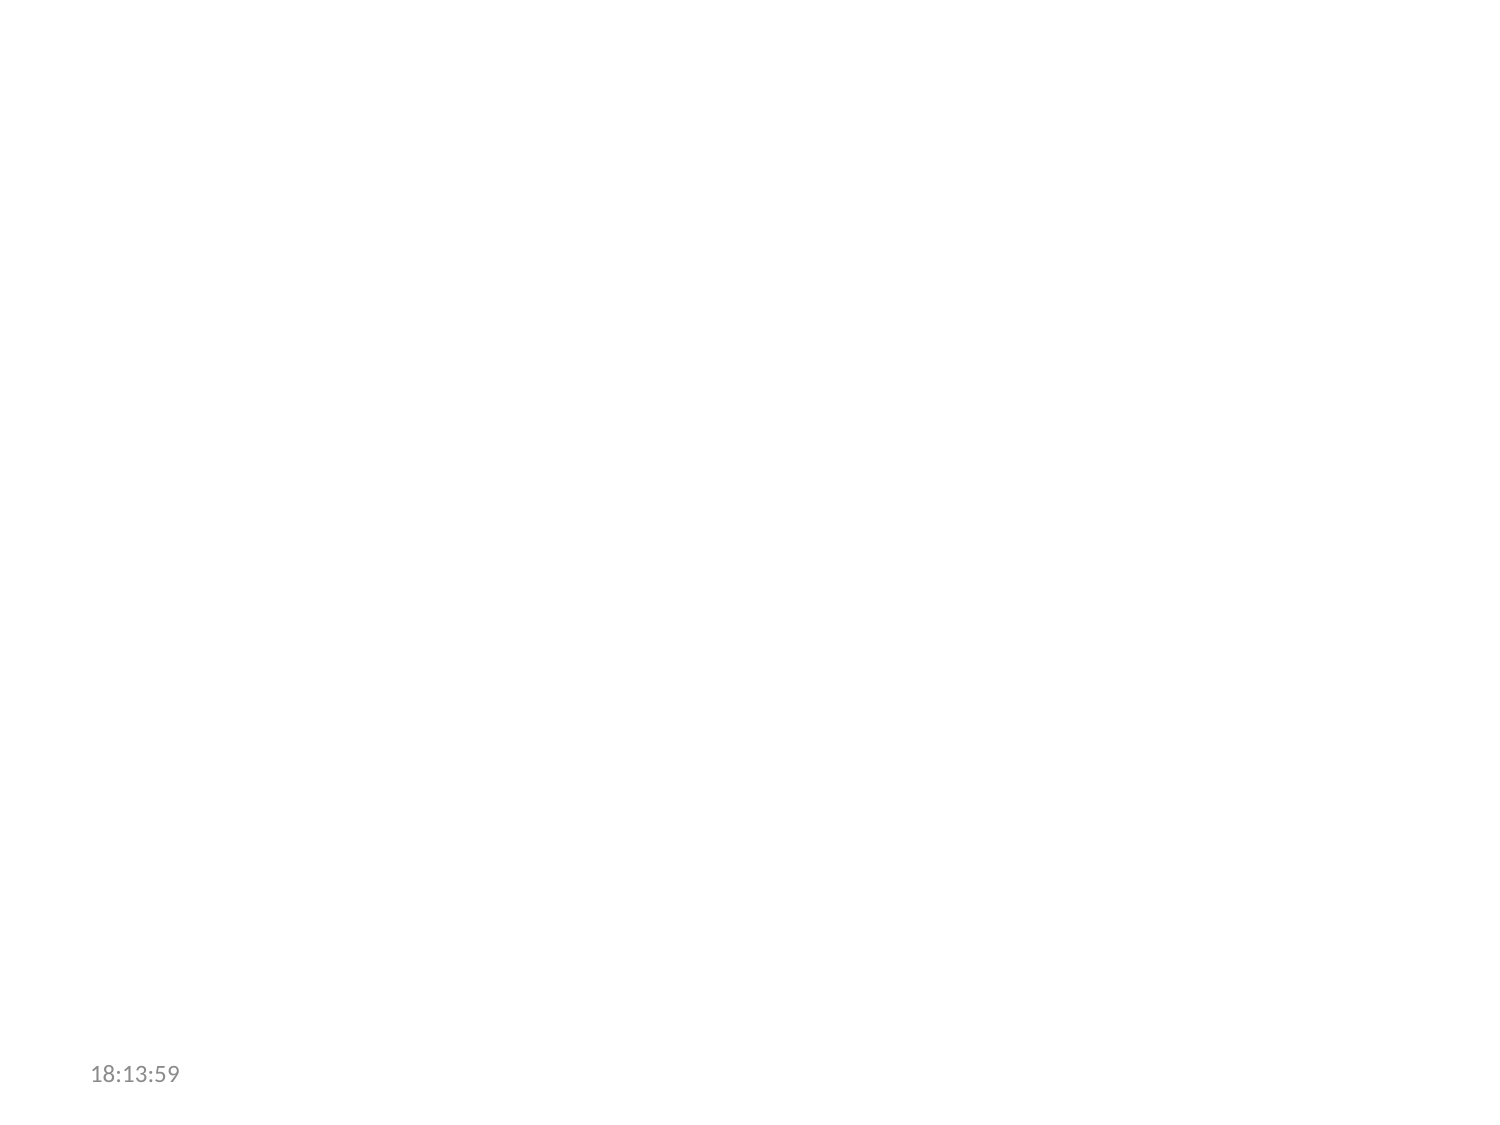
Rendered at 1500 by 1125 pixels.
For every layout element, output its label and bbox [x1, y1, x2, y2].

slide_number [75, 1042, 425, 1103]
